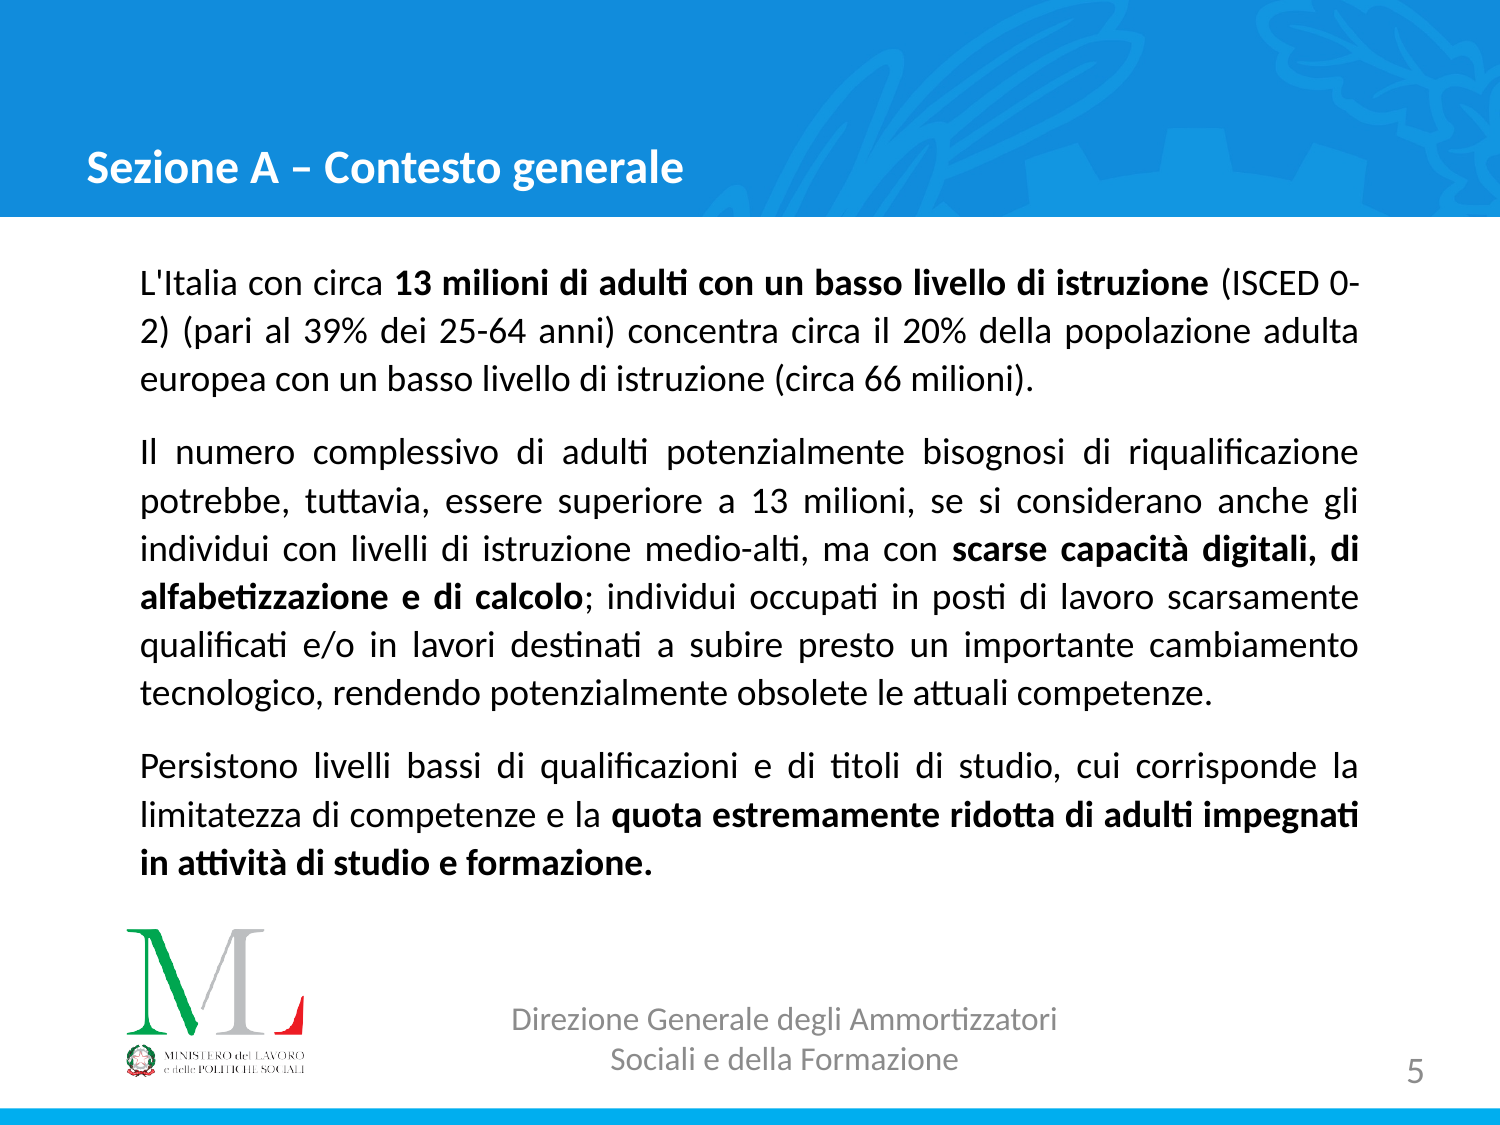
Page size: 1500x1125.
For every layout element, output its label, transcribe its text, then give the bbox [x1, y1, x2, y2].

picture [126, 929, 304, 1077]
picture [0, 0, 1500, 217]
slide_number 5 [1080, 1046, 1425, 1103]
footer Direzione Generale degli Ammortizzatori Sociali e della Formazione [500, 997, 1070, 1078]
text_box L'Italia con circa 13 milioni di adulti con un basso livello di istruzione (ISCED 0-2) (pari al 39% dei 25-64 anni) concentra circa il 20% della popolazione adulta europea con un basso livello di istruzione (circa 66 milioni). Il numero complessivo di adulti potenzialmente bisognosi di riqualificazione potrebbe, tuttavia, essere superiore a 13 milioni, se si considerano anche gli individui con livelli di istruzione medio-alti, ma con scarse capacità digitali, di alfabetizzazione e di calcolo; individui occupati in posti di lavoro scarsamente qualificati e/o in lavori destinati a subire presto un importante cambiamento tecnologico, rendendo potenzialmente obsolete le attuali competenze. Persistono livelli bassi di qualificazioni e di titoli di studio, cui corrisponde la limitatezza di competenze e la quota estremamente ridotta di adulti impegnati in attività di studio e formazione. [125, 247, 1375, 890]
title Sezione A – Contesto generale [86, 135, 1414, 194]
